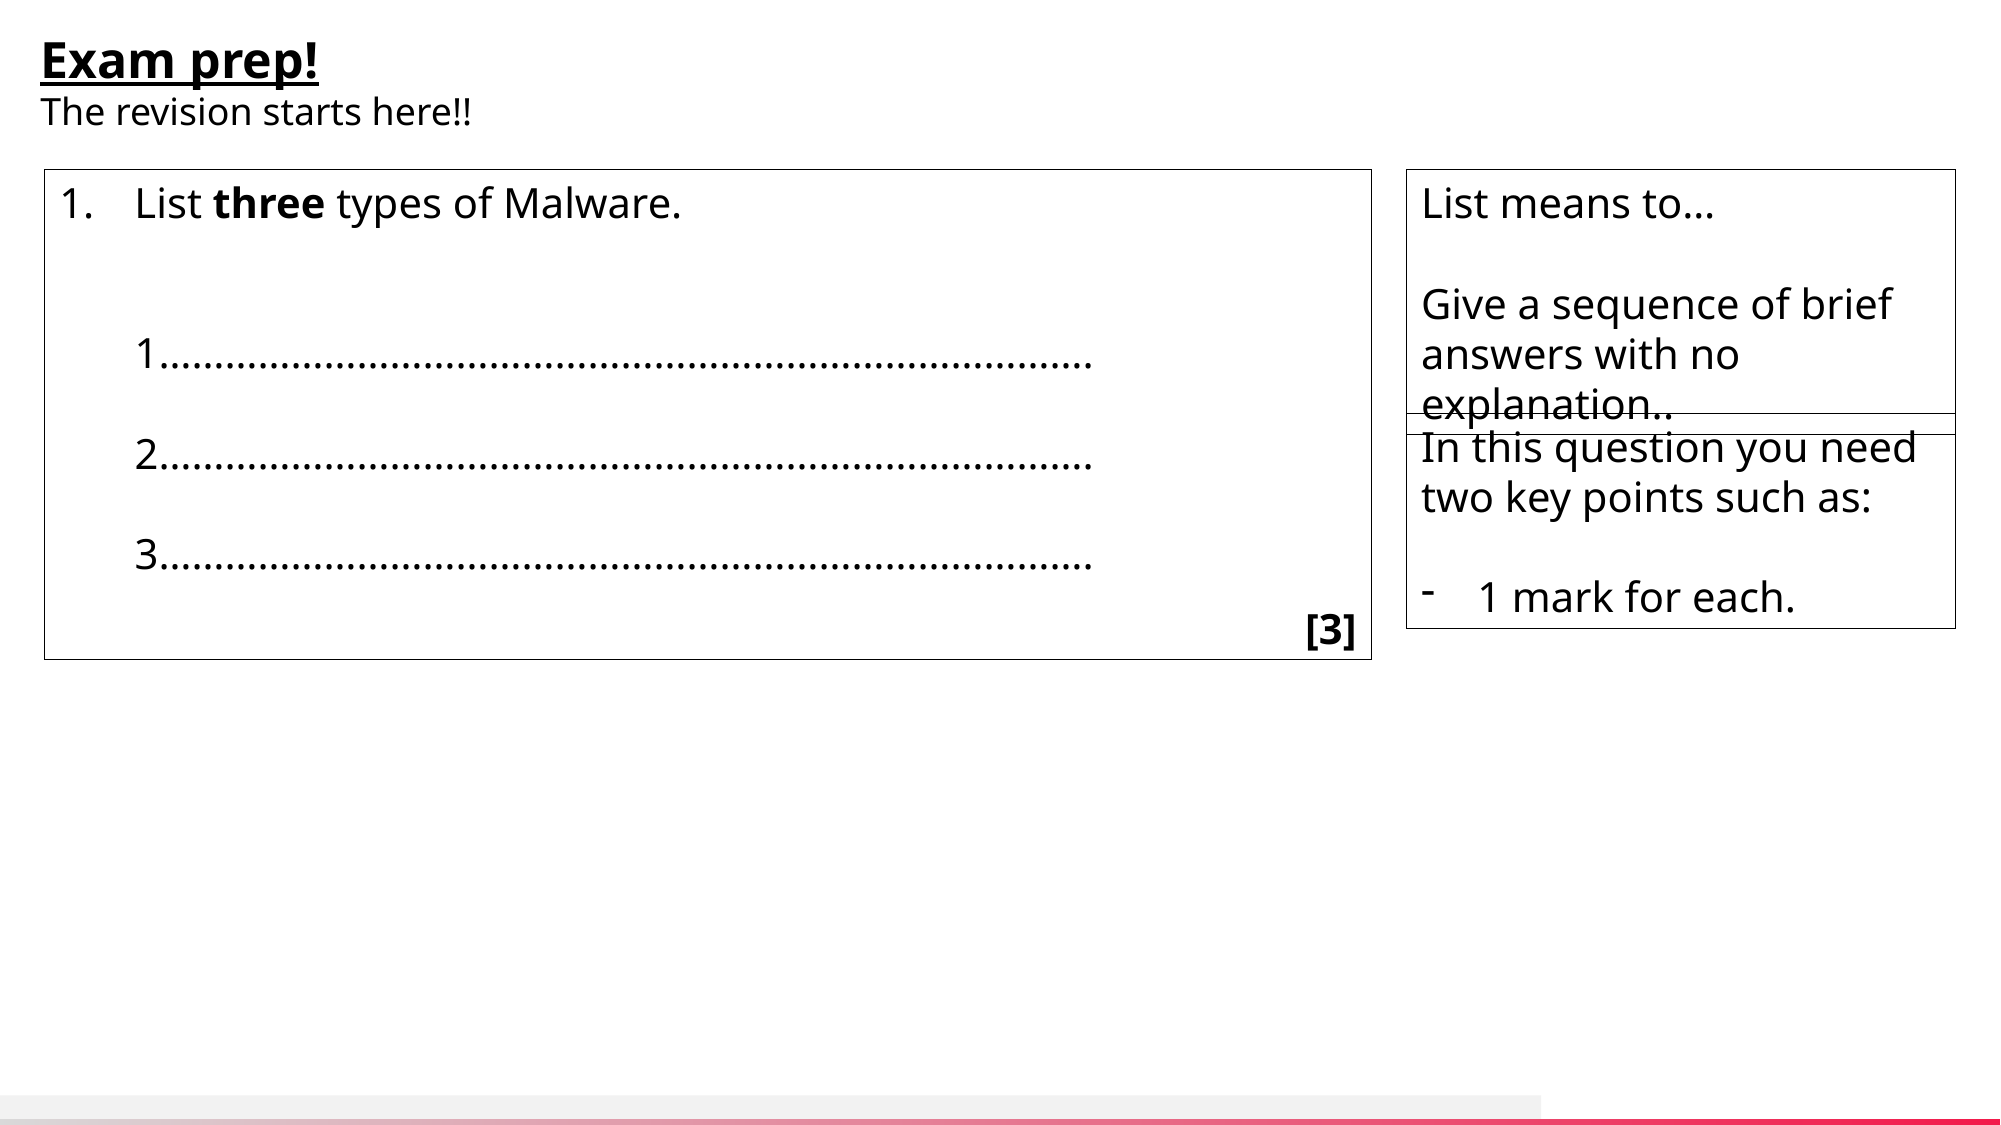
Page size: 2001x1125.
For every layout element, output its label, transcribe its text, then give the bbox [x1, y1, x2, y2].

text_box In this question you need two key points such as: 1 mark for each. [1406, 413, 1956, 629]
text_box List three types of Malware. 1…………………………………………………………………………. 2…………………………………………………………………………. 3…………………………………………………………………………. [3] [44, 169, 1372, 660]
text_box List means to… Give a sequence of brief answers with no explanation.. [1406, 169, 1956, 413]
text_box Exam prep! The revision starts here!! [25, 21, 1095, 141]
